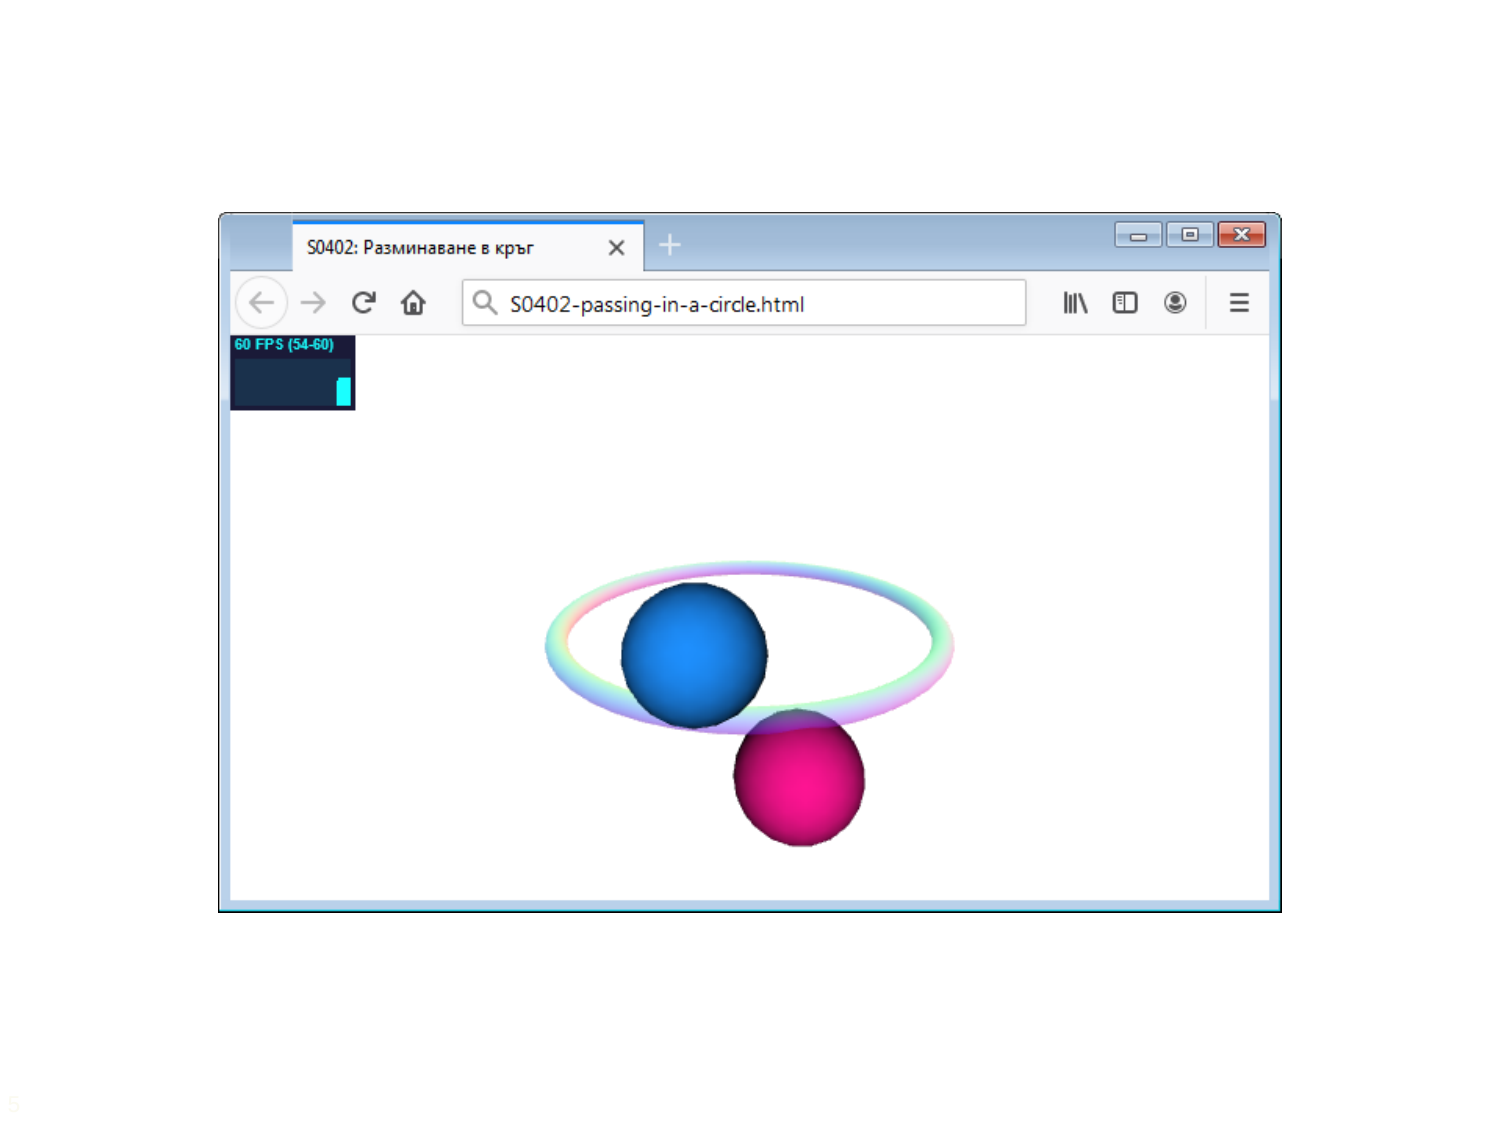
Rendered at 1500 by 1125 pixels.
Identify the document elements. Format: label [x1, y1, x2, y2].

picture [218, 212, 1282, 913]
